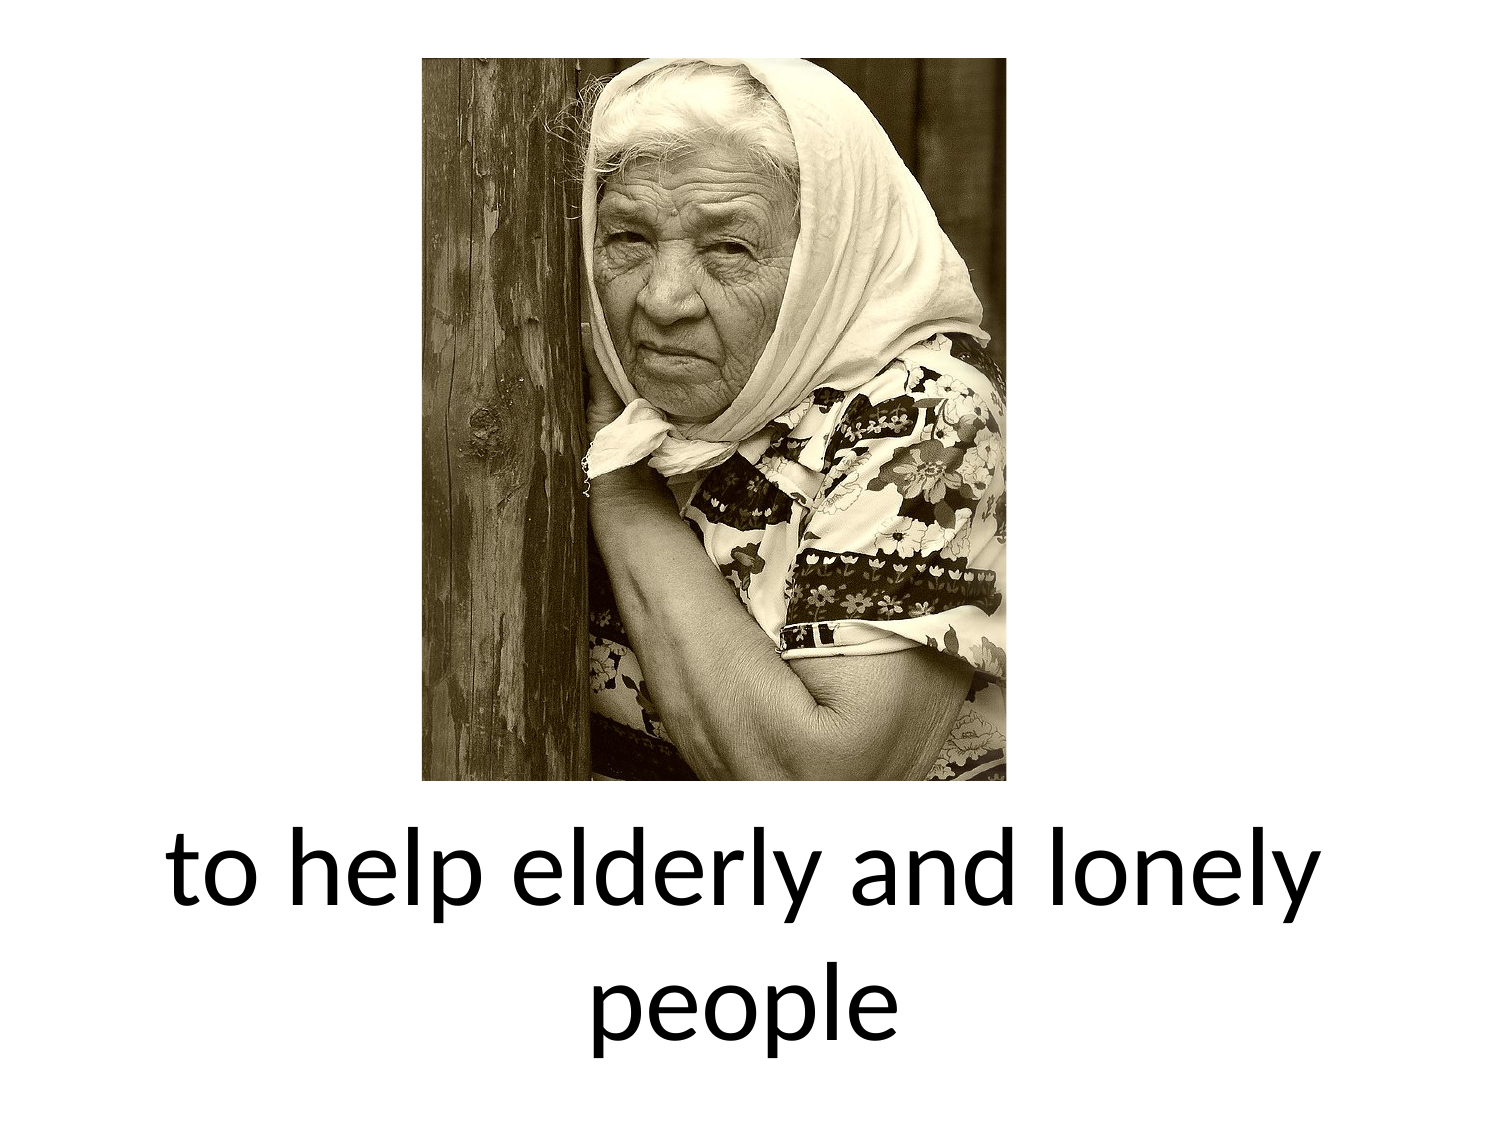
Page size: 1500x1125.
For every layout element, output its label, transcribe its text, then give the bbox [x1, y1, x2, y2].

picture [421, 58, 1007, 781]
list to help elderly and lonely people [46, 785, 1442, 973]
